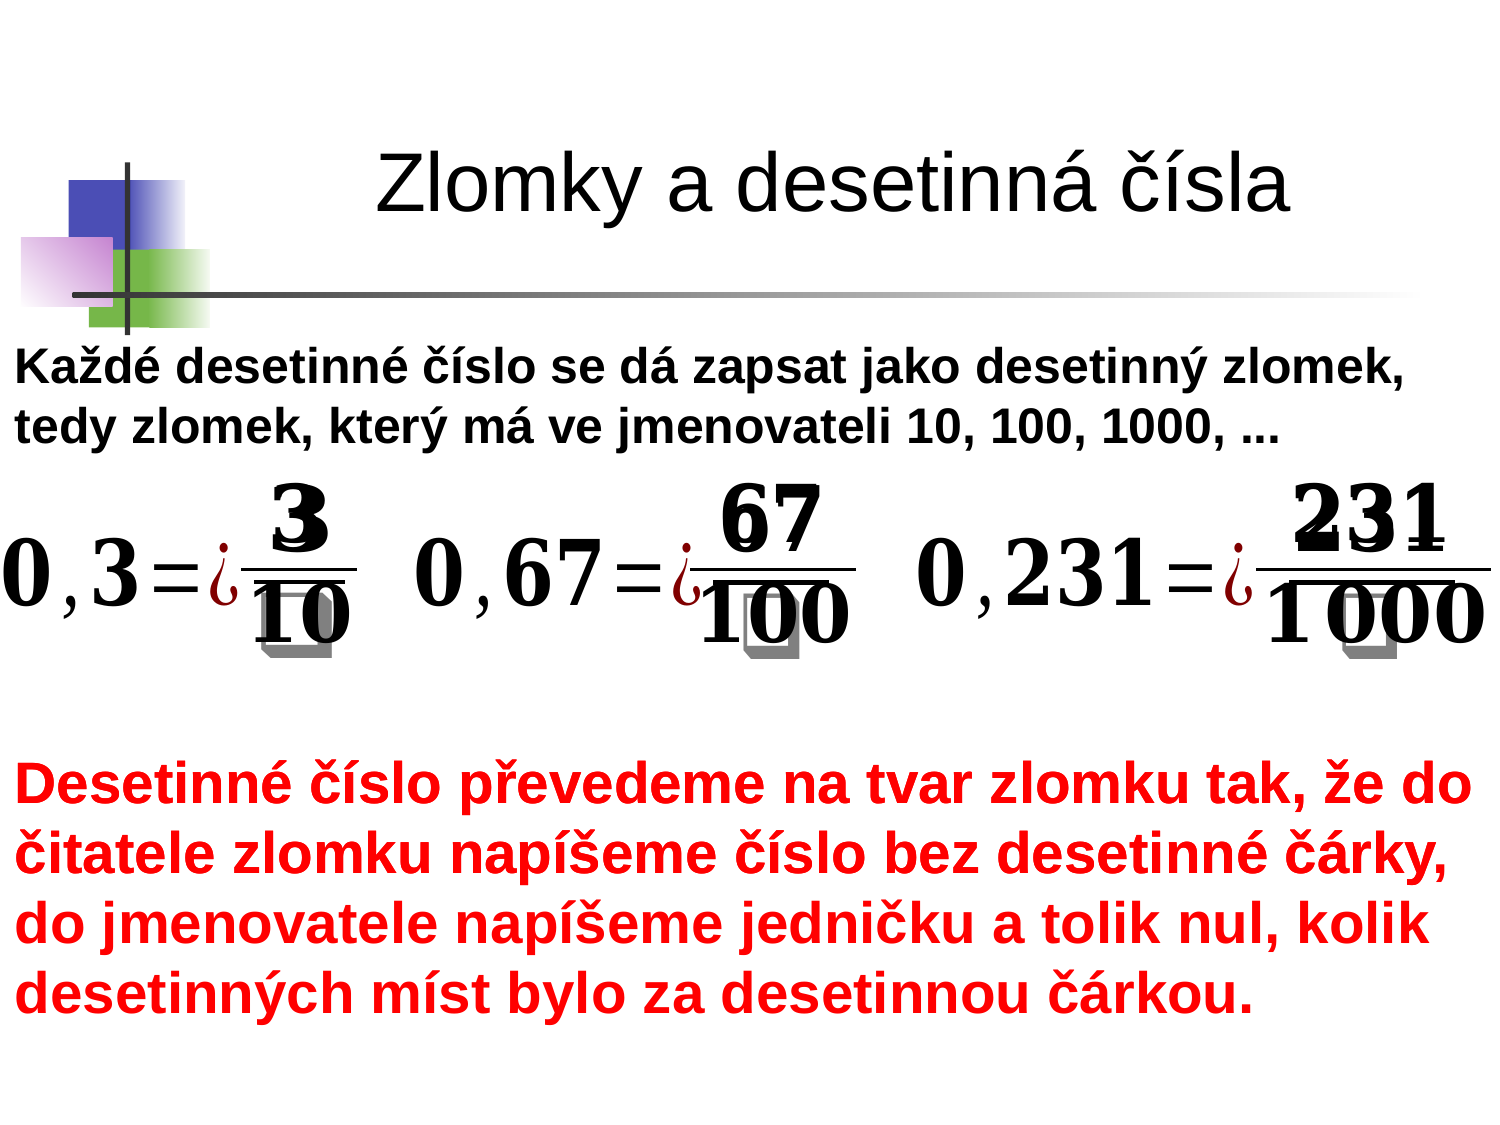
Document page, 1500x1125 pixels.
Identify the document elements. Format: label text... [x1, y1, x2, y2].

text_box Každé desetinné číslo se dá zapsat jako desetinný zlomek, tedy zlomek, který má ve jmenovateli 10, 100, 1000, ... [0, 326, 1500, 461]
text_box Zlomky a desetinná čísla [279, 120, 1387, 236]
text_box Desetinné číslo převedeme na tvar zlomku tak, že do čitatele zlomku napíšeme číslo bez desetinné čárky, do jmenovatele napíšeme jedničku a tolik nul, kolik desetinných míst bylo za desetinnou čárkou. [0, 893, 1500, 1033]
text_box Desetinné číslo převedeme na tvar zlomku tak, že do čitatele zlomku napíšeme číslo bez desetinné čárky [0, 738, 1500, 893]
